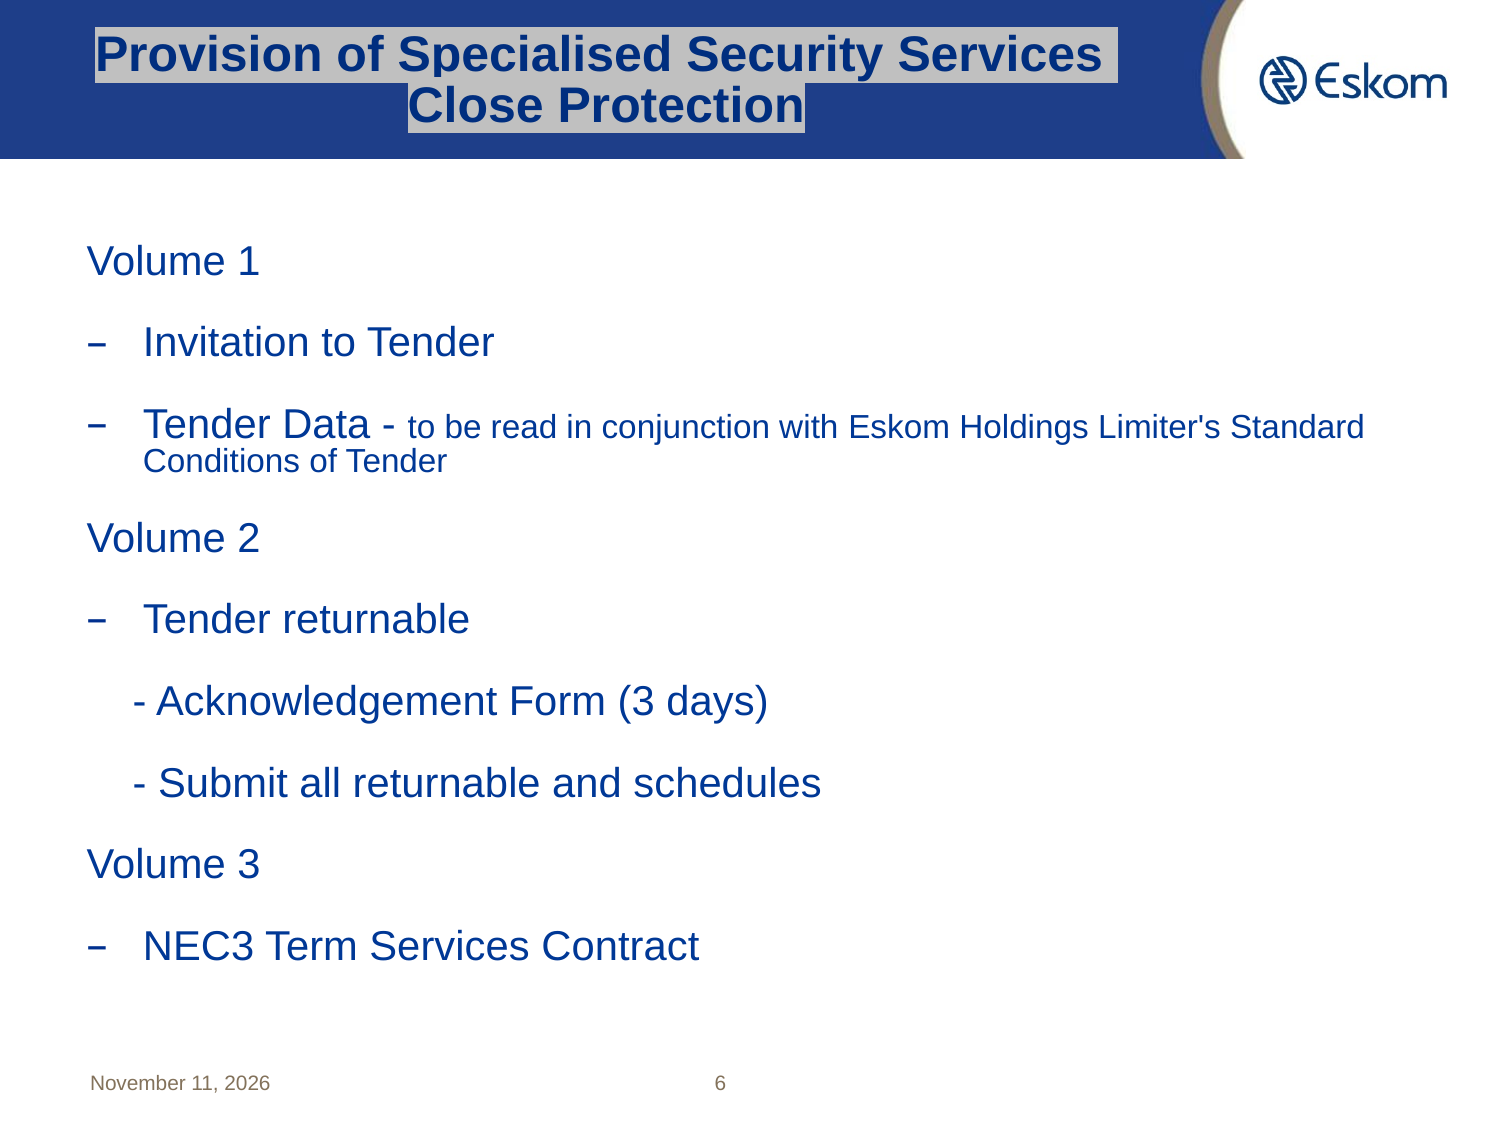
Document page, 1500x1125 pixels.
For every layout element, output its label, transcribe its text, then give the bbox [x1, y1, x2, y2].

title Provision of Specialised Security Services Close Protection [71, 27, 1142, 137]
slide_number 6 [643, 1058, 798, 1103]
list Volume 1 Invitation to Tender Tender Data - to be read in conjunction with Eskom Holdings Limiter's Standard Conditions of Tender Volume 2 Tender returnable - Acknowledgement Form (3 days) - Submit all returnable and schedules Volume 3 NEC3 Term Services Contract [71, 235, 1447, 1064]
picture [1257, 55, 1450, 105]
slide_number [75, 1058, 361, 1103]
picture [0, 0, 1246, 159]
